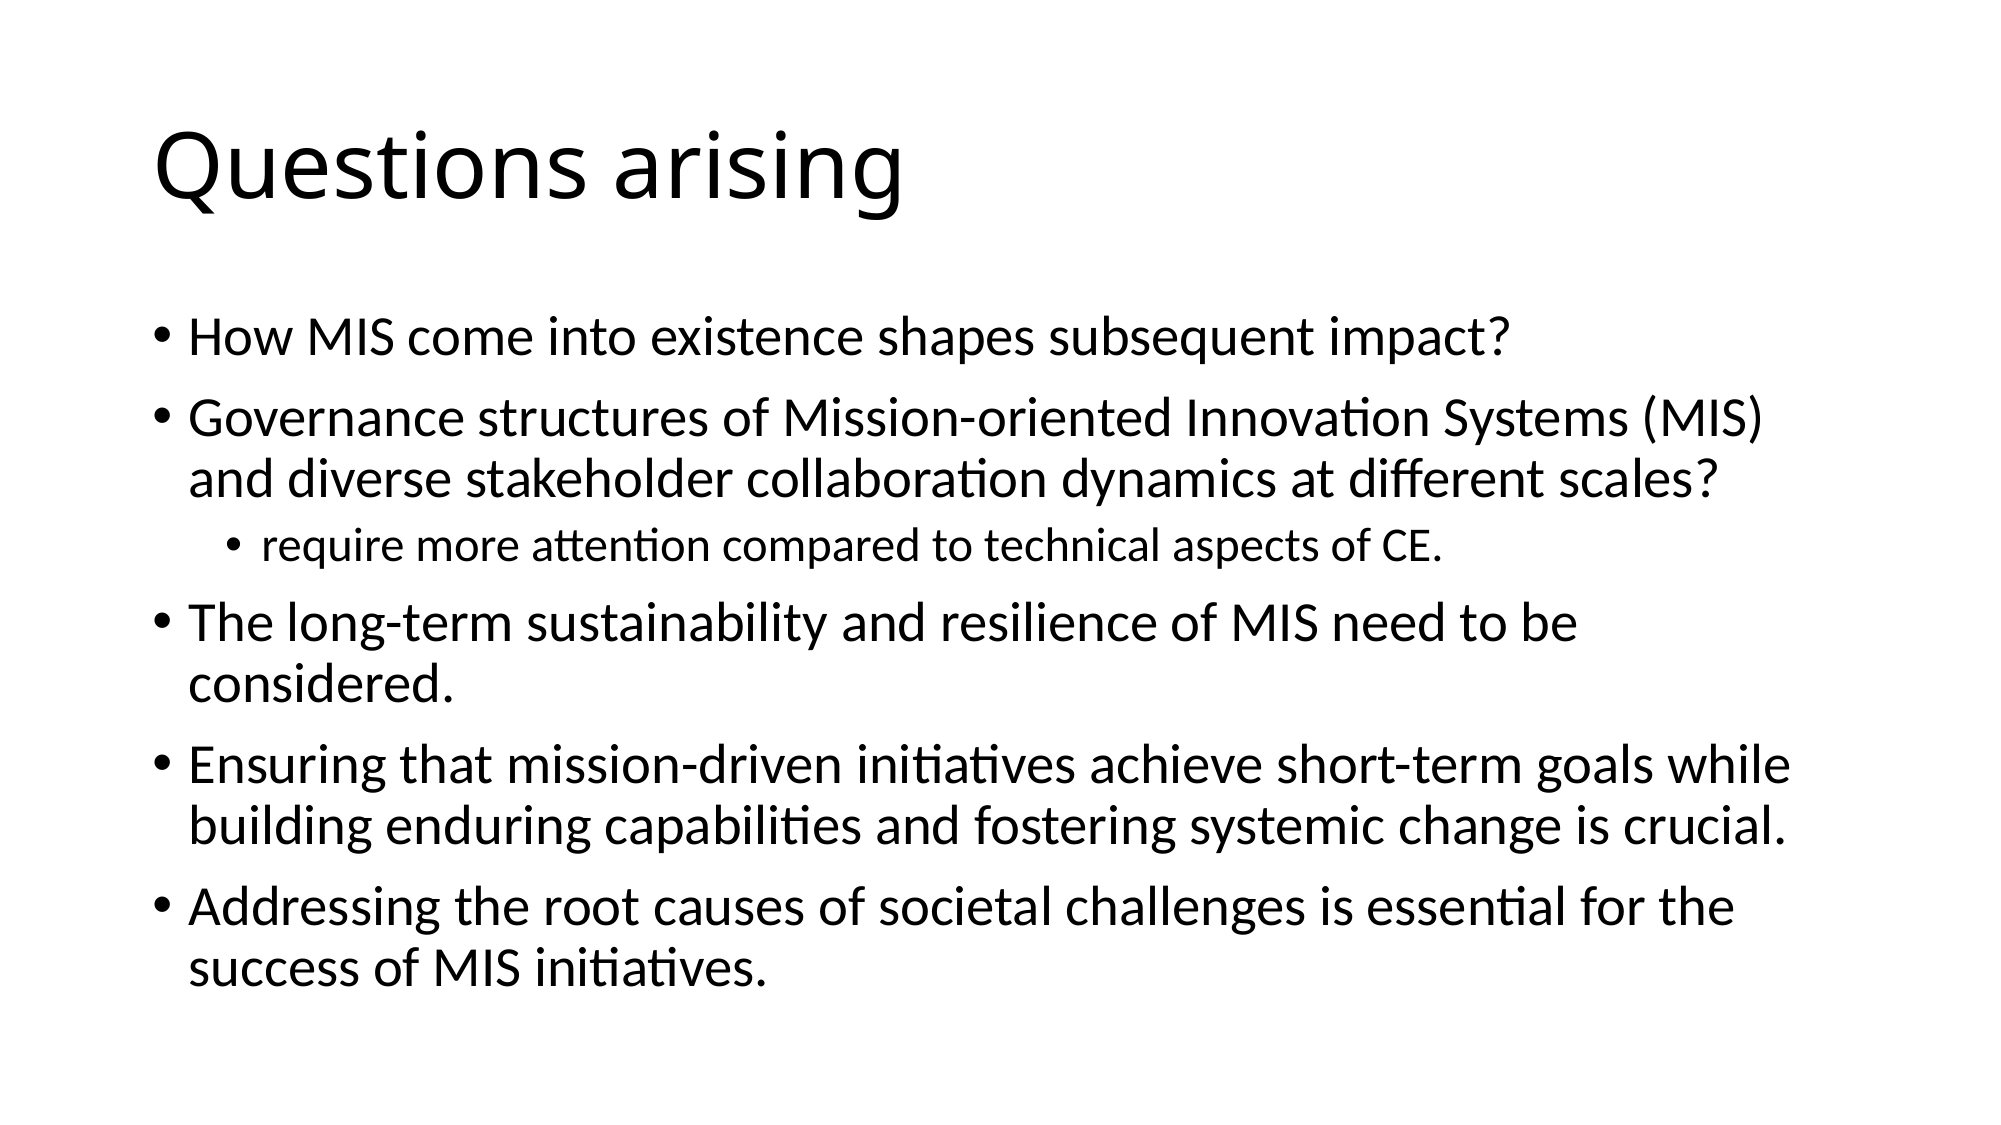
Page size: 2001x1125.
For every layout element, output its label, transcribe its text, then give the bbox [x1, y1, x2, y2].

list How MIS come into existence shapes subsequent impact? Governance structures of Mission-oriented Innovation Systems (MIS) and diverse stakeholder collaboration dynamics at different scales? require more attention compared to technical aspects of CE. The long-term sustainability and resilience of MIS need to be considered. Ensuring that mission-driven initiatives achieve short-term goals while building enduring capabilities and fostering systemic change is crucial. Addressing the root causes of societal challenges is essential for the success of MIS initiatives. [137, 299, 1863, 1014]
title Questions arising [137, 59, 1863, 278]
